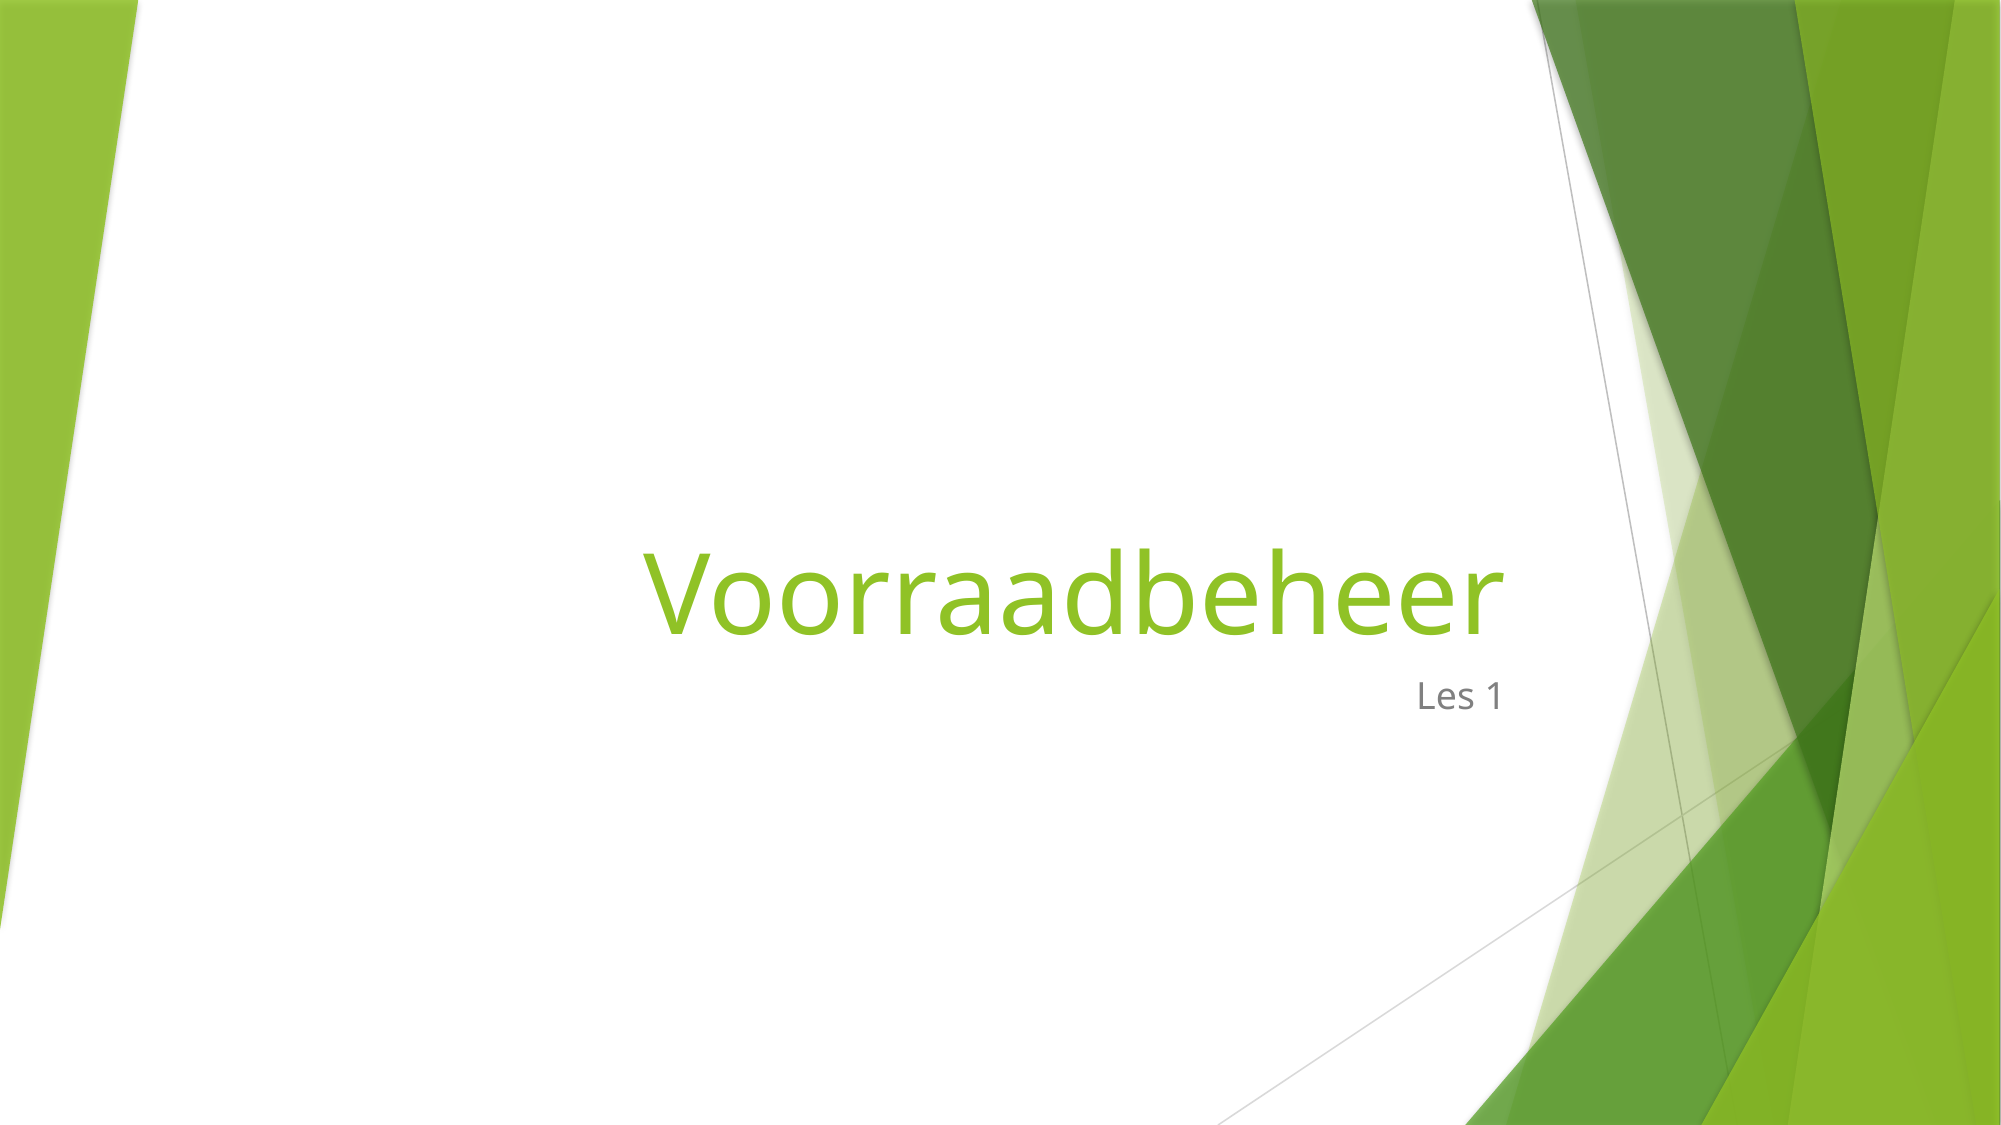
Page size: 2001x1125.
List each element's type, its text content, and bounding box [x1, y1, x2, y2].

subtitle Les 1 [247, 664, 1522, 845]
title Voorraadbeheer [247, 394, 1522, 664]
